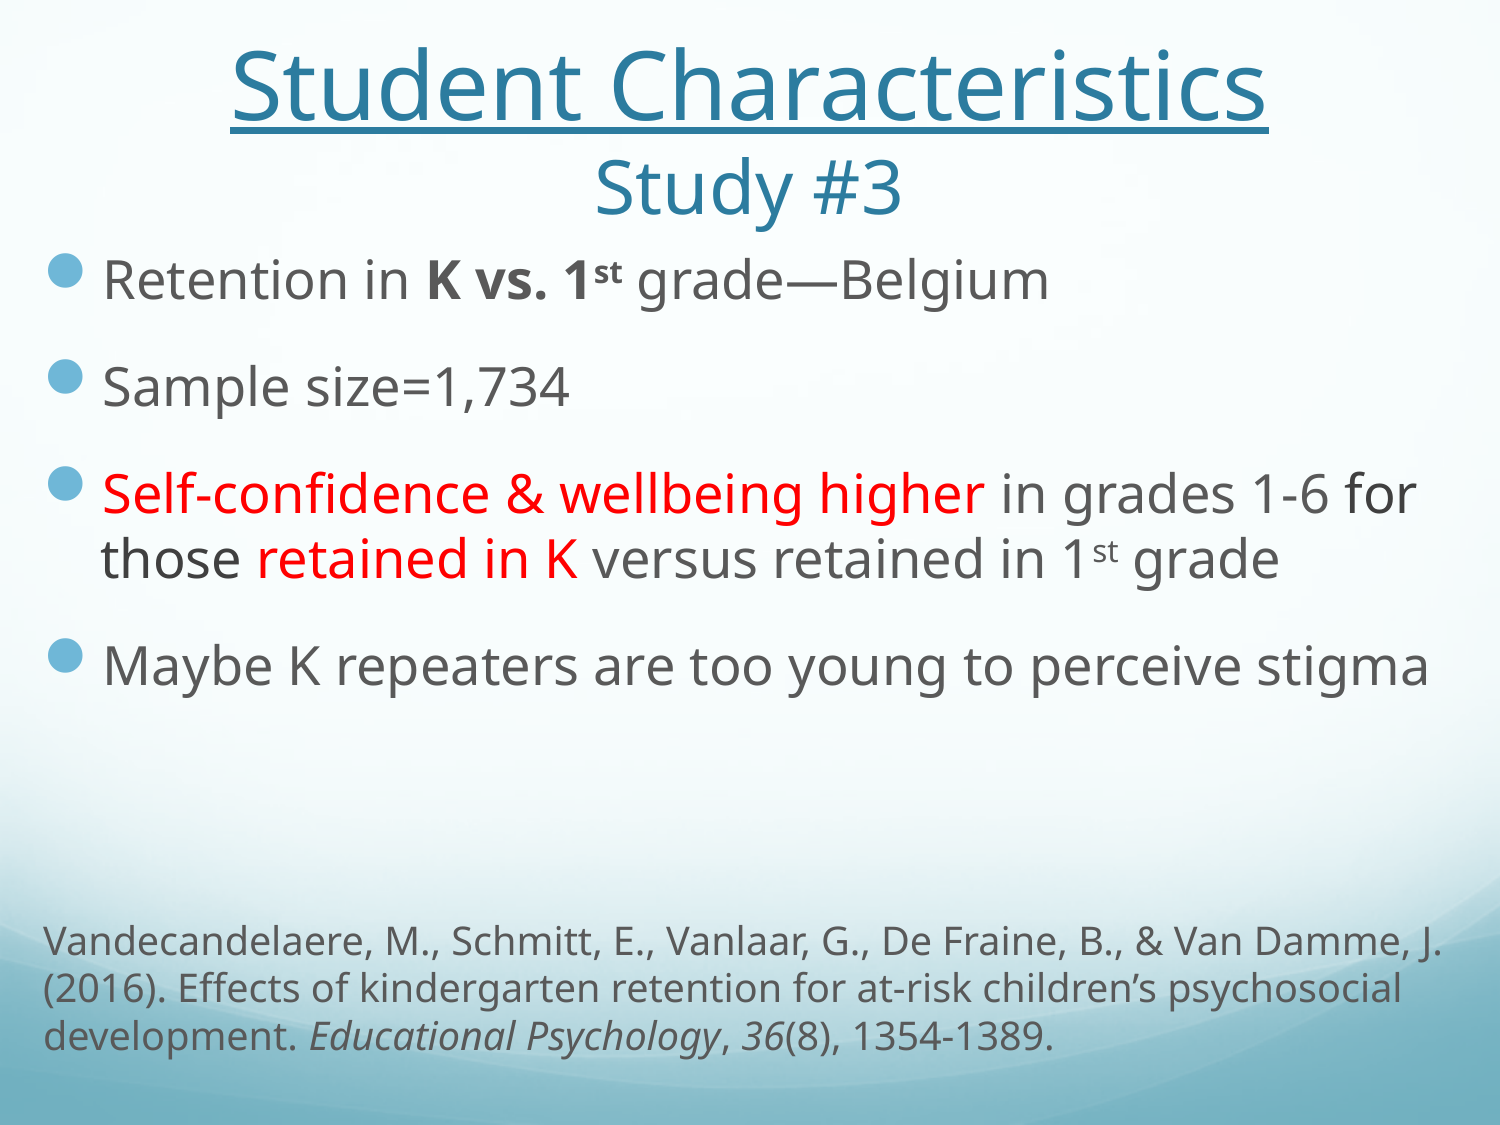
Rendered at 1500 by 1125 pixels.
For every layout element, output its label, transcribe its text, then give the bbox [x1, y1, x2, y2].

title Student Characteristics Study #3 [90, 17, 1410, 237]
list Retention in K vs. 1st grade—Belgium Sample size=1,734 Self-confidence & wellbeing higher in grades 1-6 for those retained in K versus retained in 1st grade Maybe K repeaters are too young to perceive stigma Vandecandelaere, M., Schmitt, E., Vanlaar, G., De Fraine, B., & Van Damme, J. (2016). Effects of kindergarten retention for at-risk children’s psychosocial development. Educational Psychology, 36(8), 1354-1389. [28, 237, 1484, 1125]
